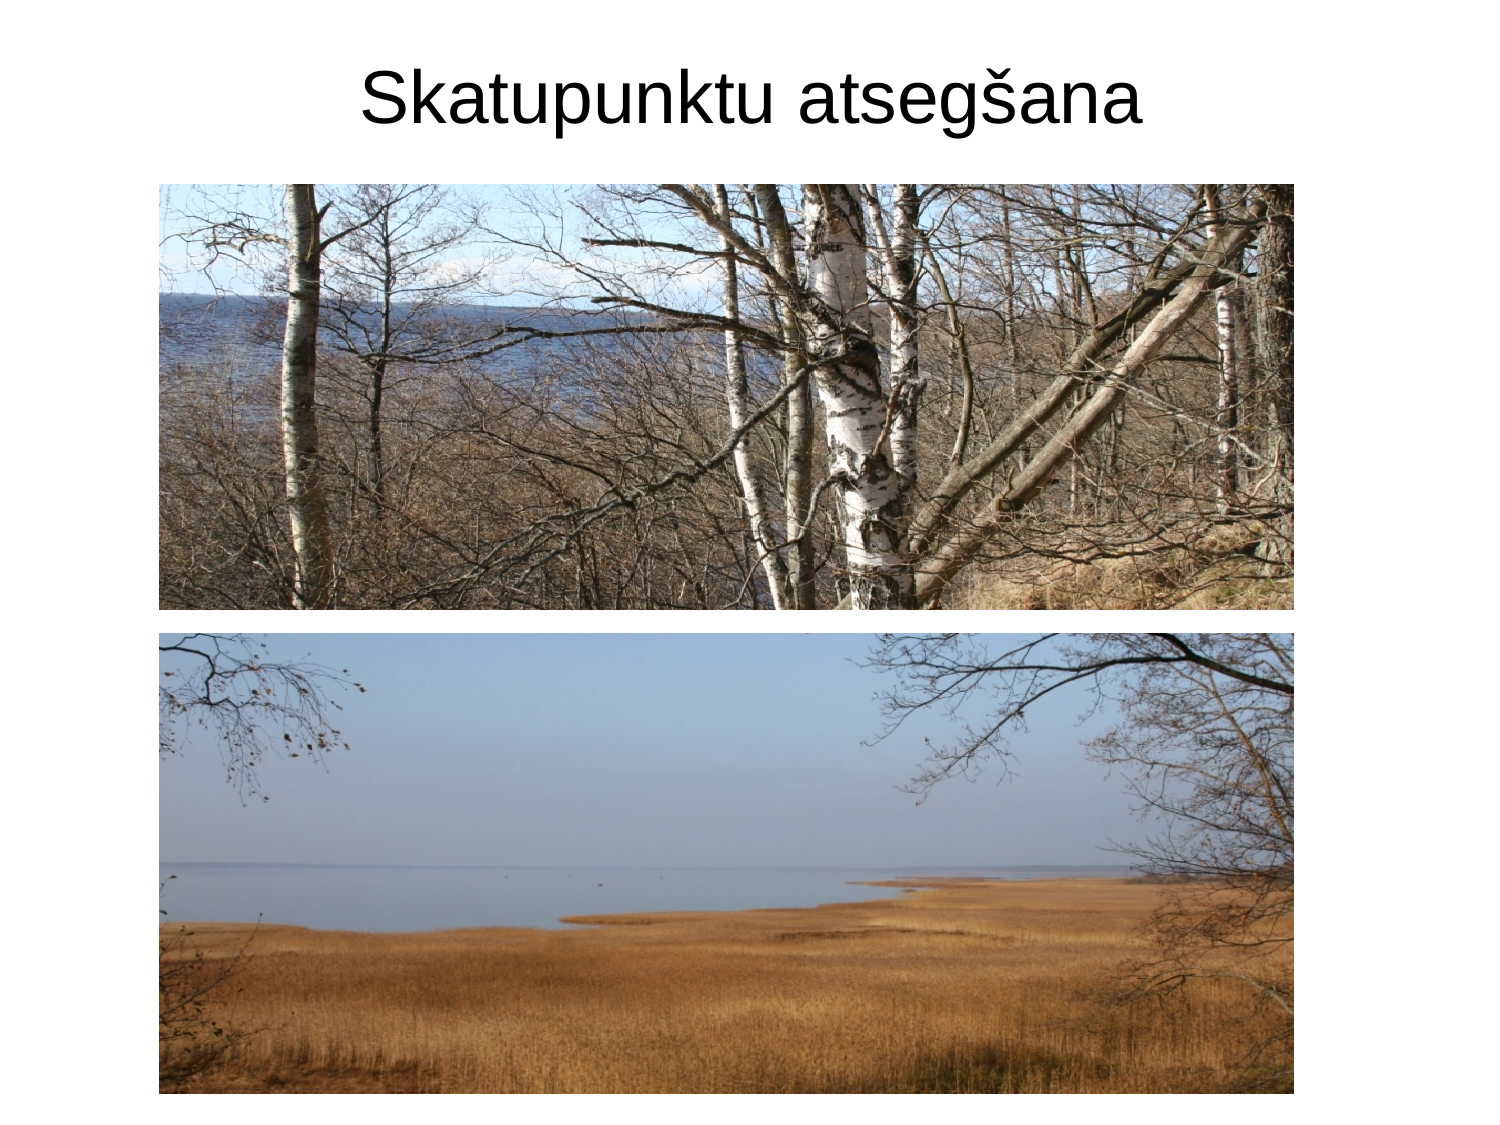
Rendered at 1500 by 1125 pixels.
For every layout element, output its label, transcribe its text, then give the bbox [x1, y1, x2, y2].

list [159, 633, 1294, 1095]
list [159, 184, 1294, 610]
title Skatupunktu atsegšana [76, 0, 1428, 188]
